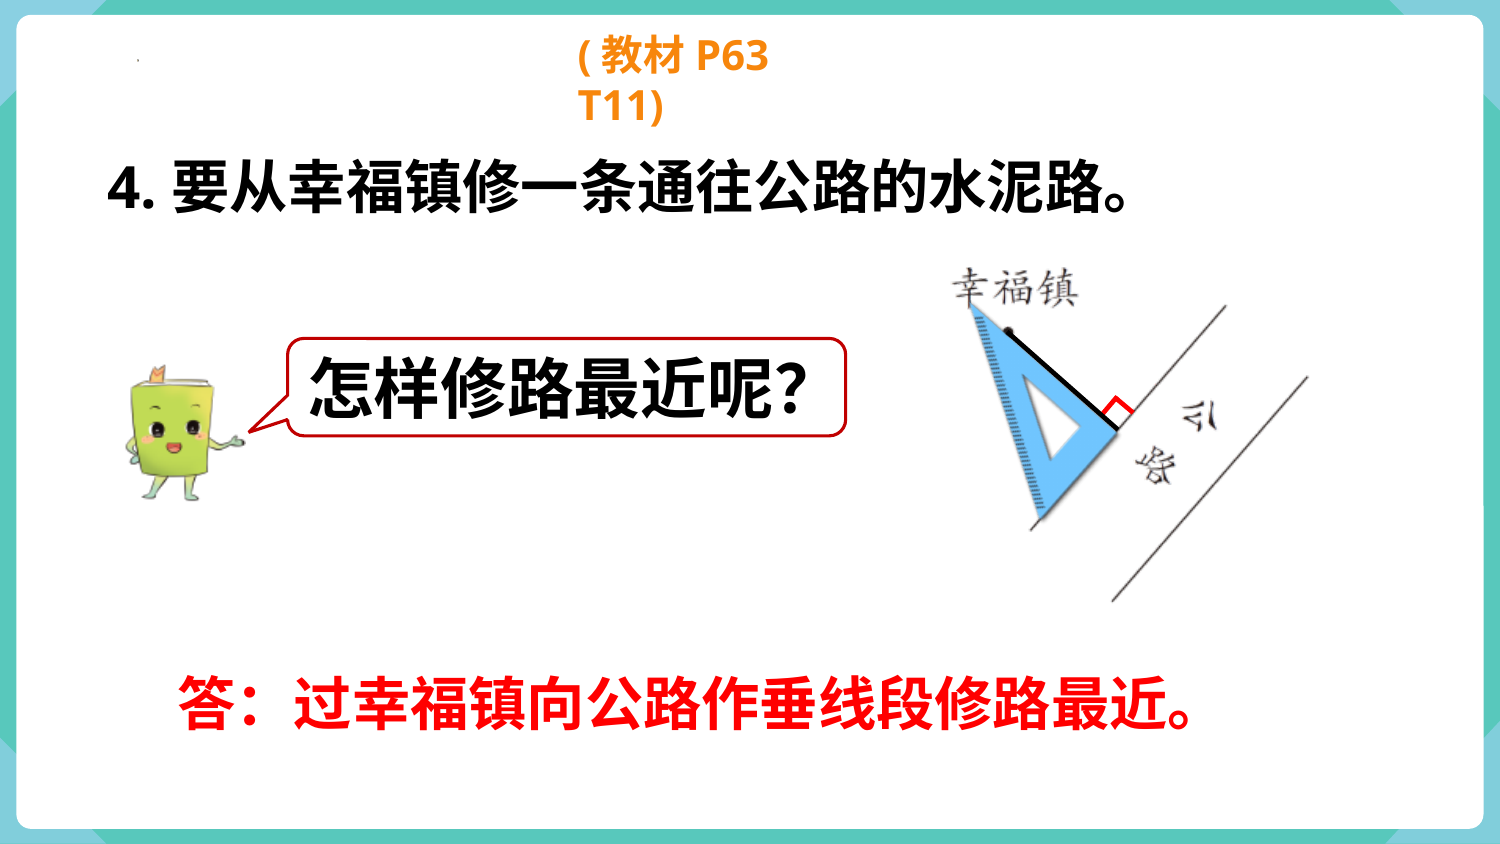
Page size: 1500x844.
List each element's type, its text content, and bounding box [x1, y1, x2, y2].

text_box (教材P63 T11) [562, 21, 872, 137]
picture [846, 225, 1317, 607]
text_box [123, 338, 846, 517]
text_box 答：过幸福镇向公路作垂线段修路最近。 [162, 659, 1328, 745]
text_box 4.要从幸福镇修一条通往公路的水泥路。 [62, 101, 1339, 269]
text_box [1106, 401, 1130, 425]
